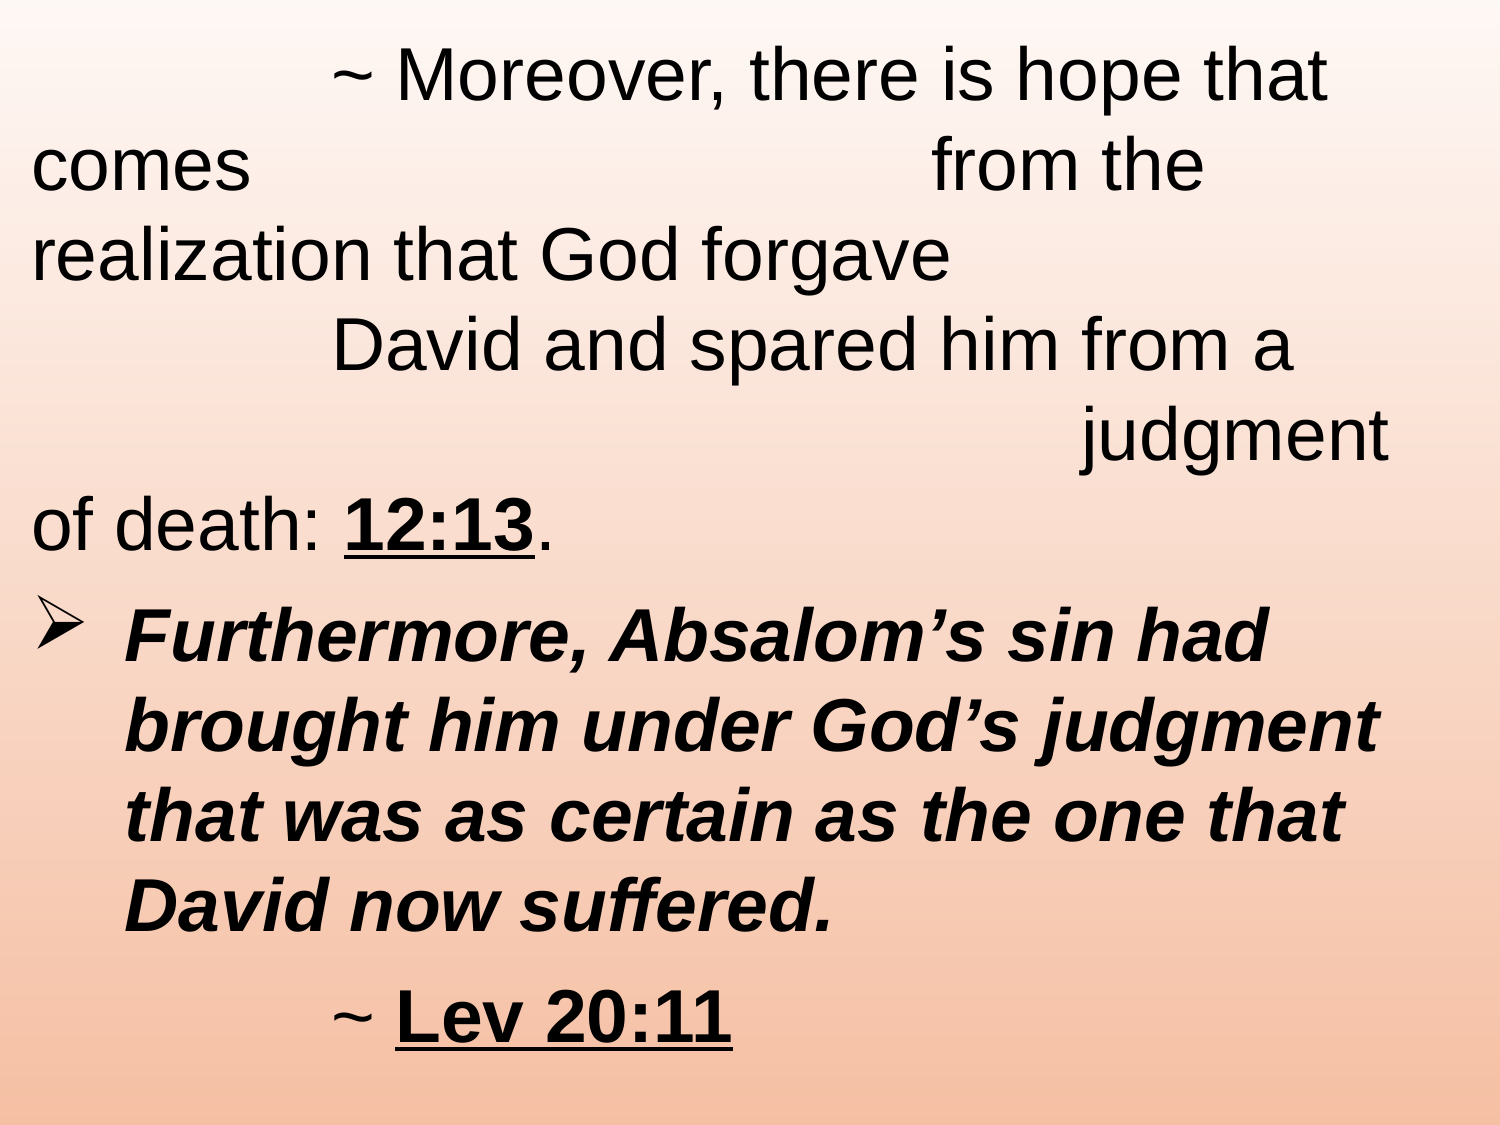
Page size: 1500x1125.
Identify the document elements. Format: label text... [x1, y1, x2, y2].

subtitle ~ Moreover, there is hope that comes from the realization that God forgave David and spared him from a judgment of death: 12:13. Furthermore, Absalom’s sin had brought him under God’s judgment that was as certain as the one that David now suffered. ~ Lev 20:11 [16, 18, 1480, 1110]
